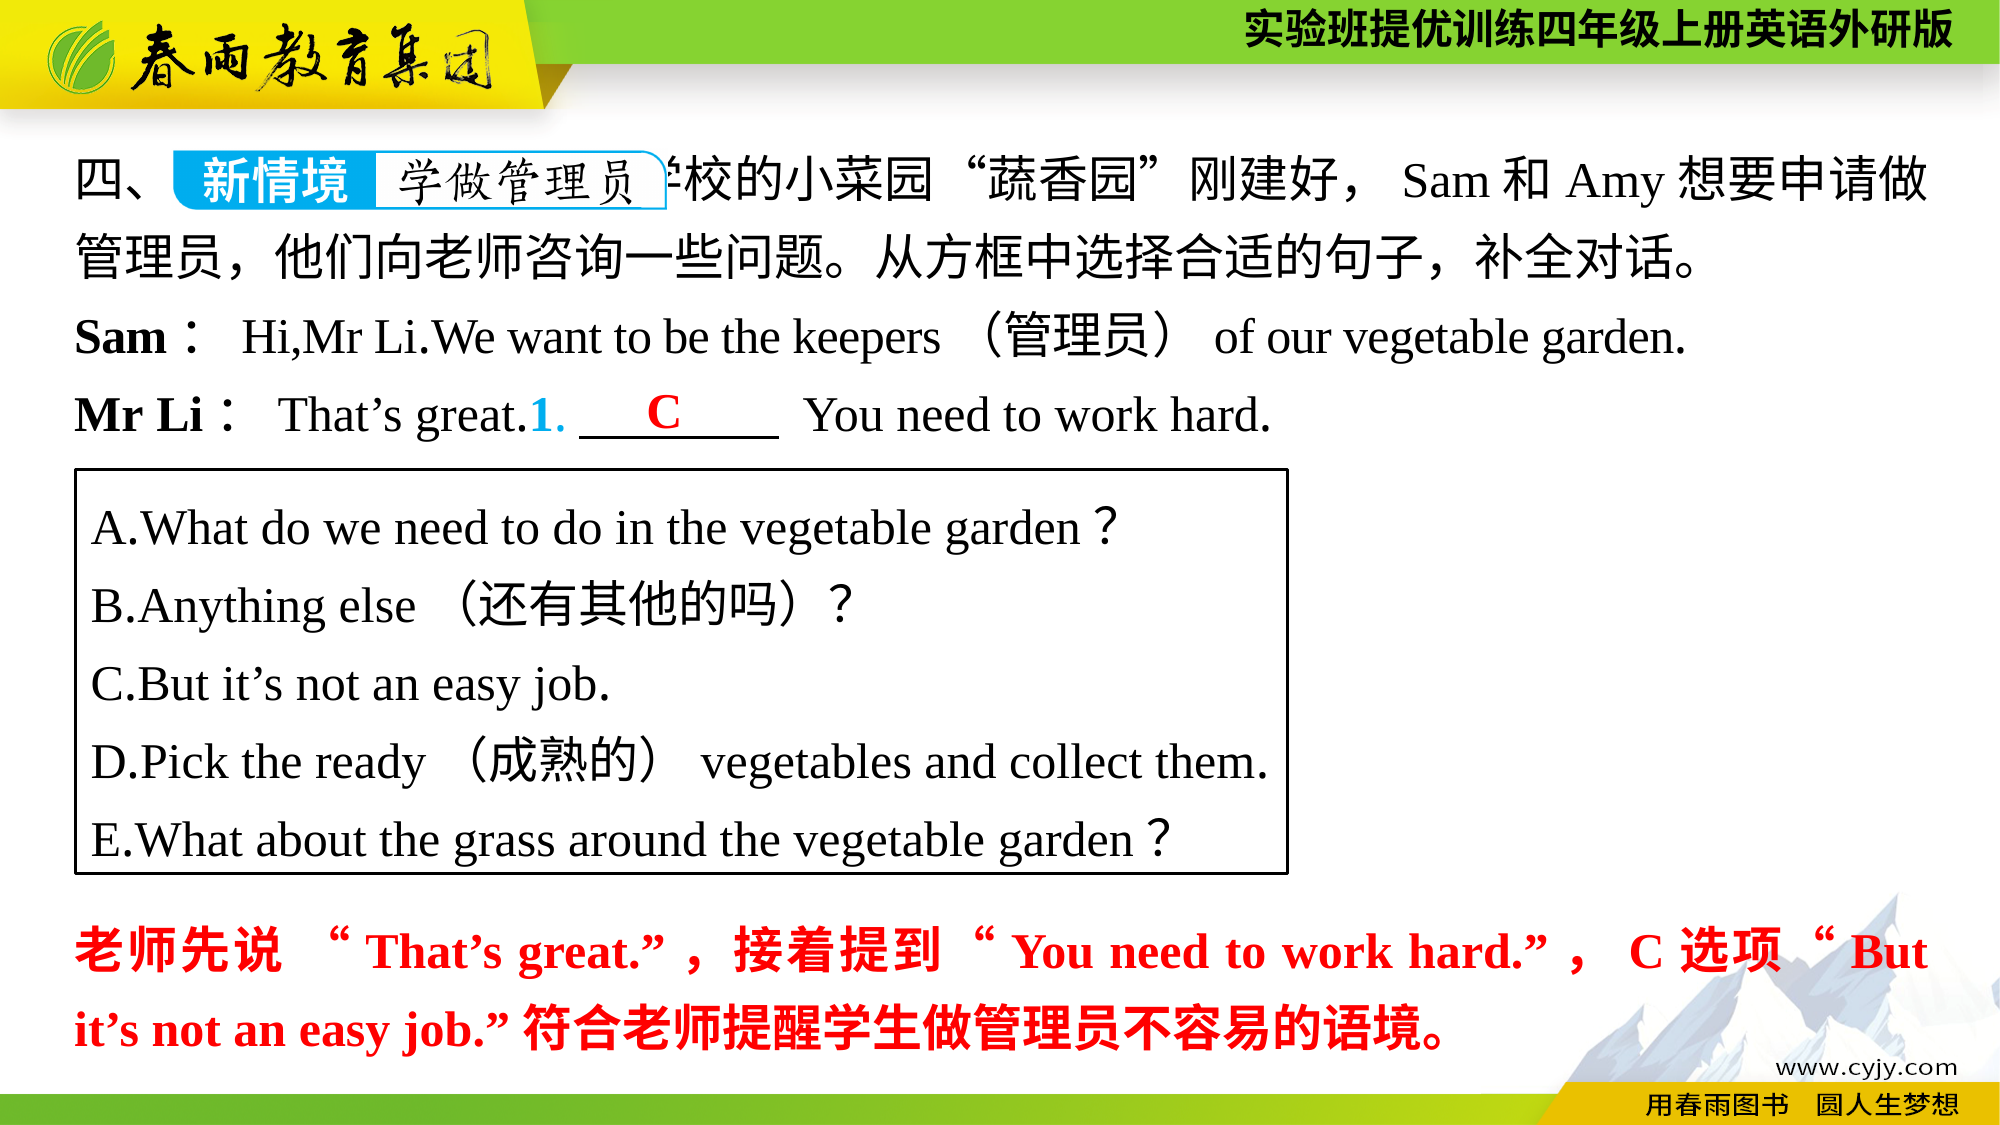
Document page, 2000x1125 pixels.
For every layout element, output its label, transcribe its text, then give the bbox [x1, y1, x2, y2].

text_box 老师先说 “That’s great.”，接着提到“You need to work hard.”，C选项“But it’s not an easy job.”符合老师提醒学生做管理员不容易的语境。 [59, 893, 1944, 1065]
list 四、 学校的小菜园“蔬香园”刚建好，Sam和Amy想要申请做管理员，他们向老师咨询一些问题。从方框中选择合适的句子，补全对话。 Sam：Hi,Mr Li.We want to be the keepers（管理员）of our vegetable garden. Mr Li：That’s great.1. You need to work hard. [59, 122, 1944, 445]
text_box A.What do we need to do in the vegetable garden？ B.Anything else（还有其他的吗）？ C.But it’s not an easy job. D.Pick the ready（成熟的）vegetables and collect them. E.What about the grass around the vegetable garden？ [75, 469, 1288, 874]
picture [0, 0, 2000, 1125]
text_box C [631, 352, 698, 446]
